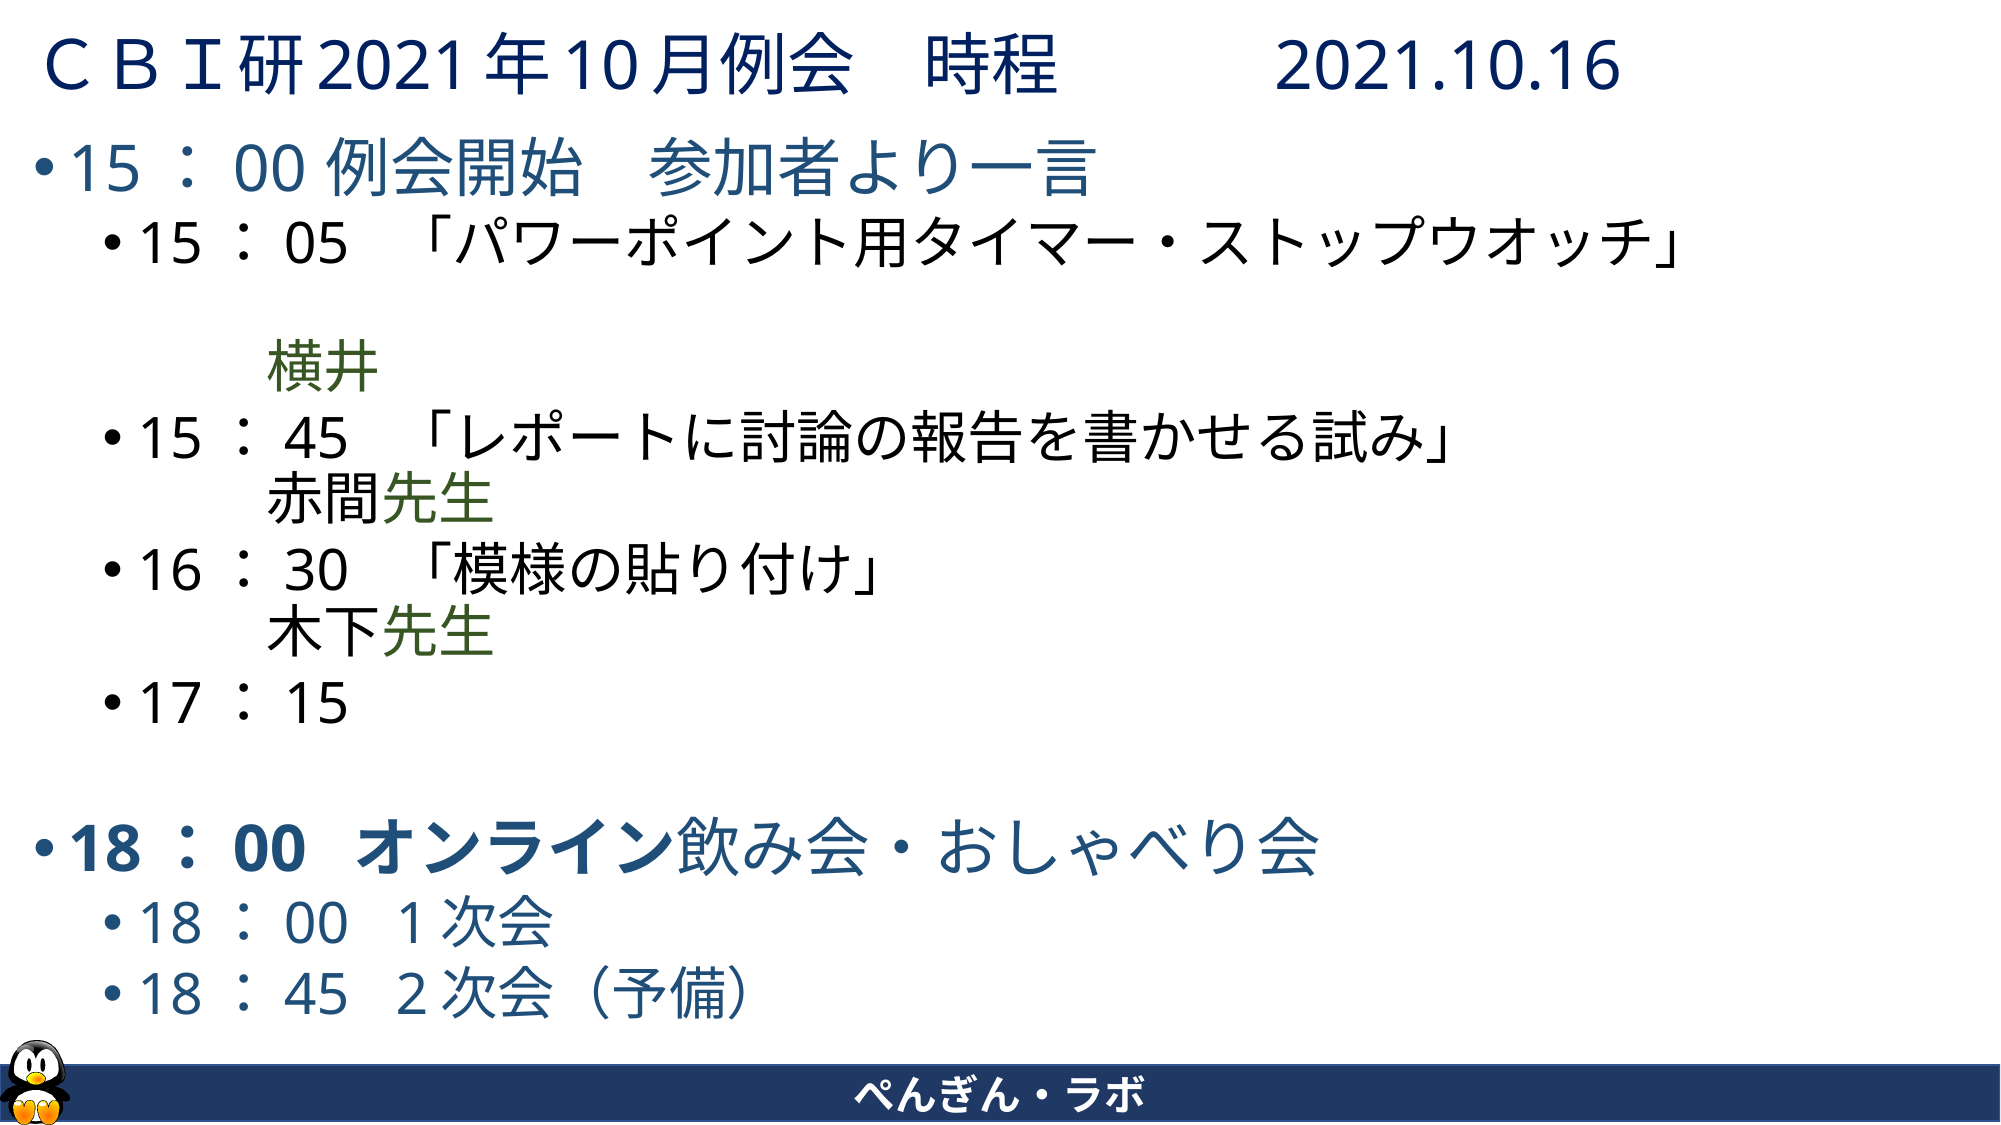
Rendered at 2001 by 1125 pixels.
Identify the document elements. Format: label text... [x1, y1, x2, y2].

list 15：00 例会開始 参加者より一言 15：05 「パワーポイント用タイマー・ストップウオッチ」 横井 15：45 「レポートに討論の報告を書かせる試み」 赤間先生 16：30 「模様の貼り付け」 木下先生 17：15 18：00 オンライン飲み会・おしゃべり会 18：00 1次会 18：45 2次会（予備） [18, 128, 1753, 1042]
picture [0, 1040, 70, 1125]
title ＣＢＩ研2021年10月例会 時程 2021.10.16 [18, 22, 1982, 113]
